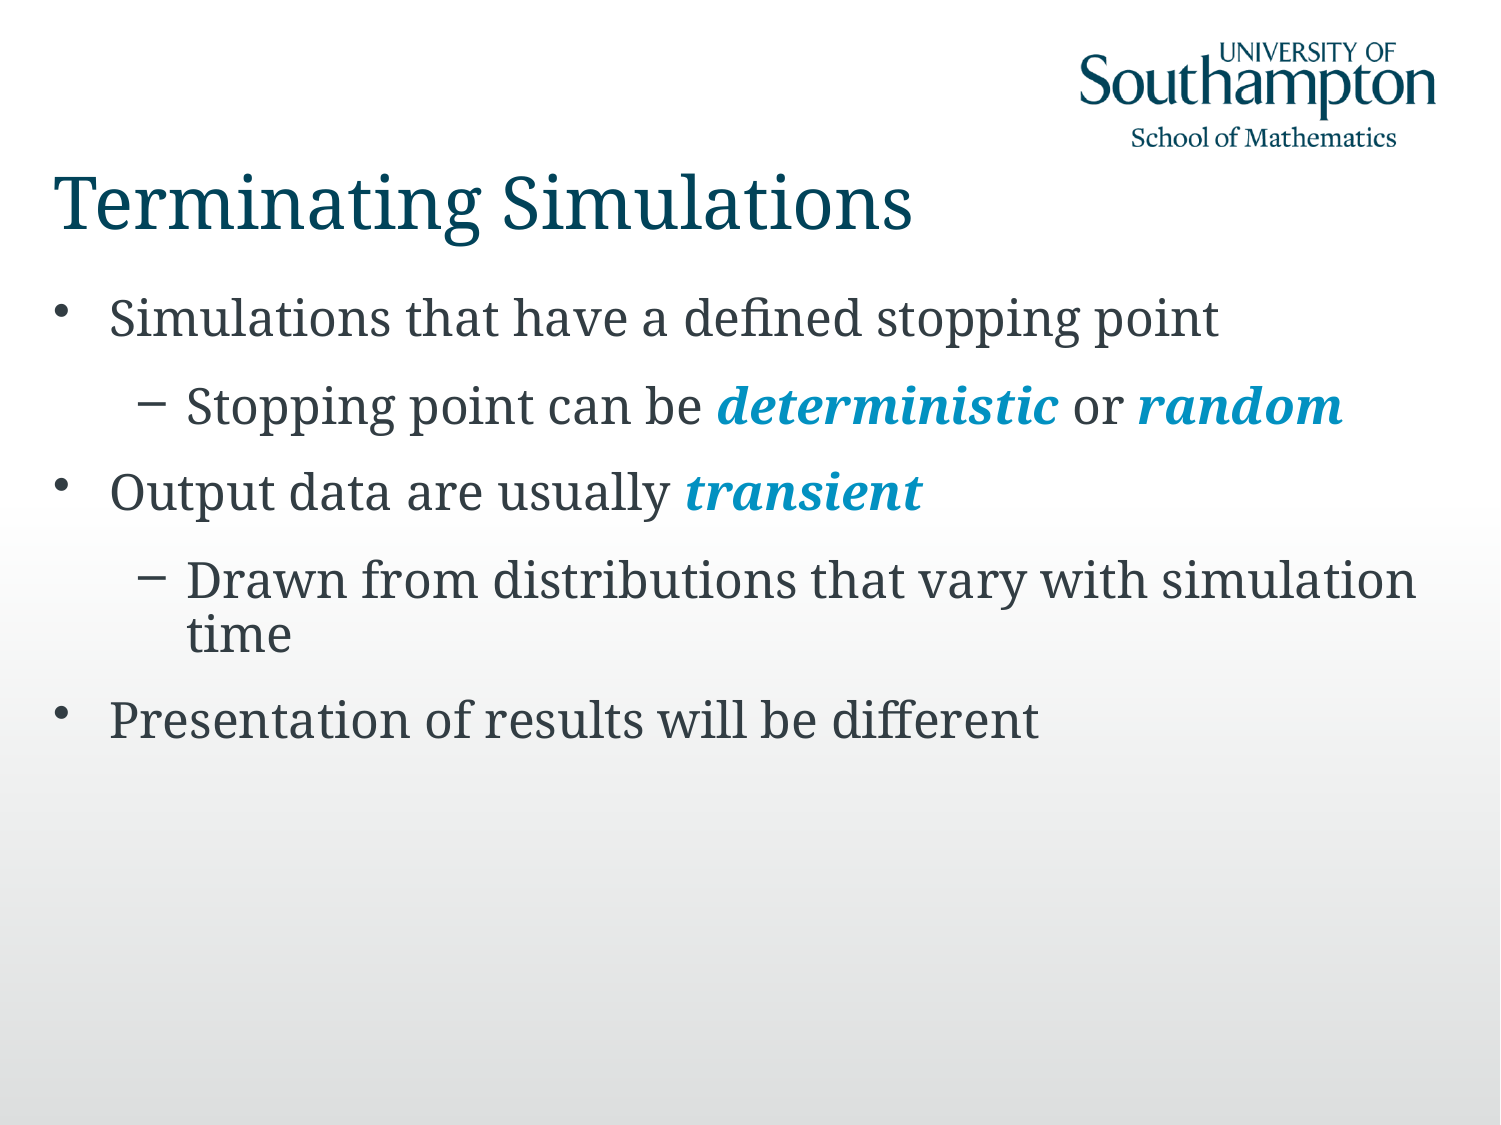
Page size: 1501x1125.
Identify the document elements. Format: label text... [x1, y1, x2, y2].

picture [1080, 42, 1436, 147]
title Terminating Simulations [53, 148, 1448, 256]
picture [1296, 42, 1301, 51]
list Simulations that have a defined stopping point Stopping point can be deterministic or random Output data are usually transient Drawn from distributions that vary with simulation time Presentation of results will be different [53, 278, 1448, 954]
